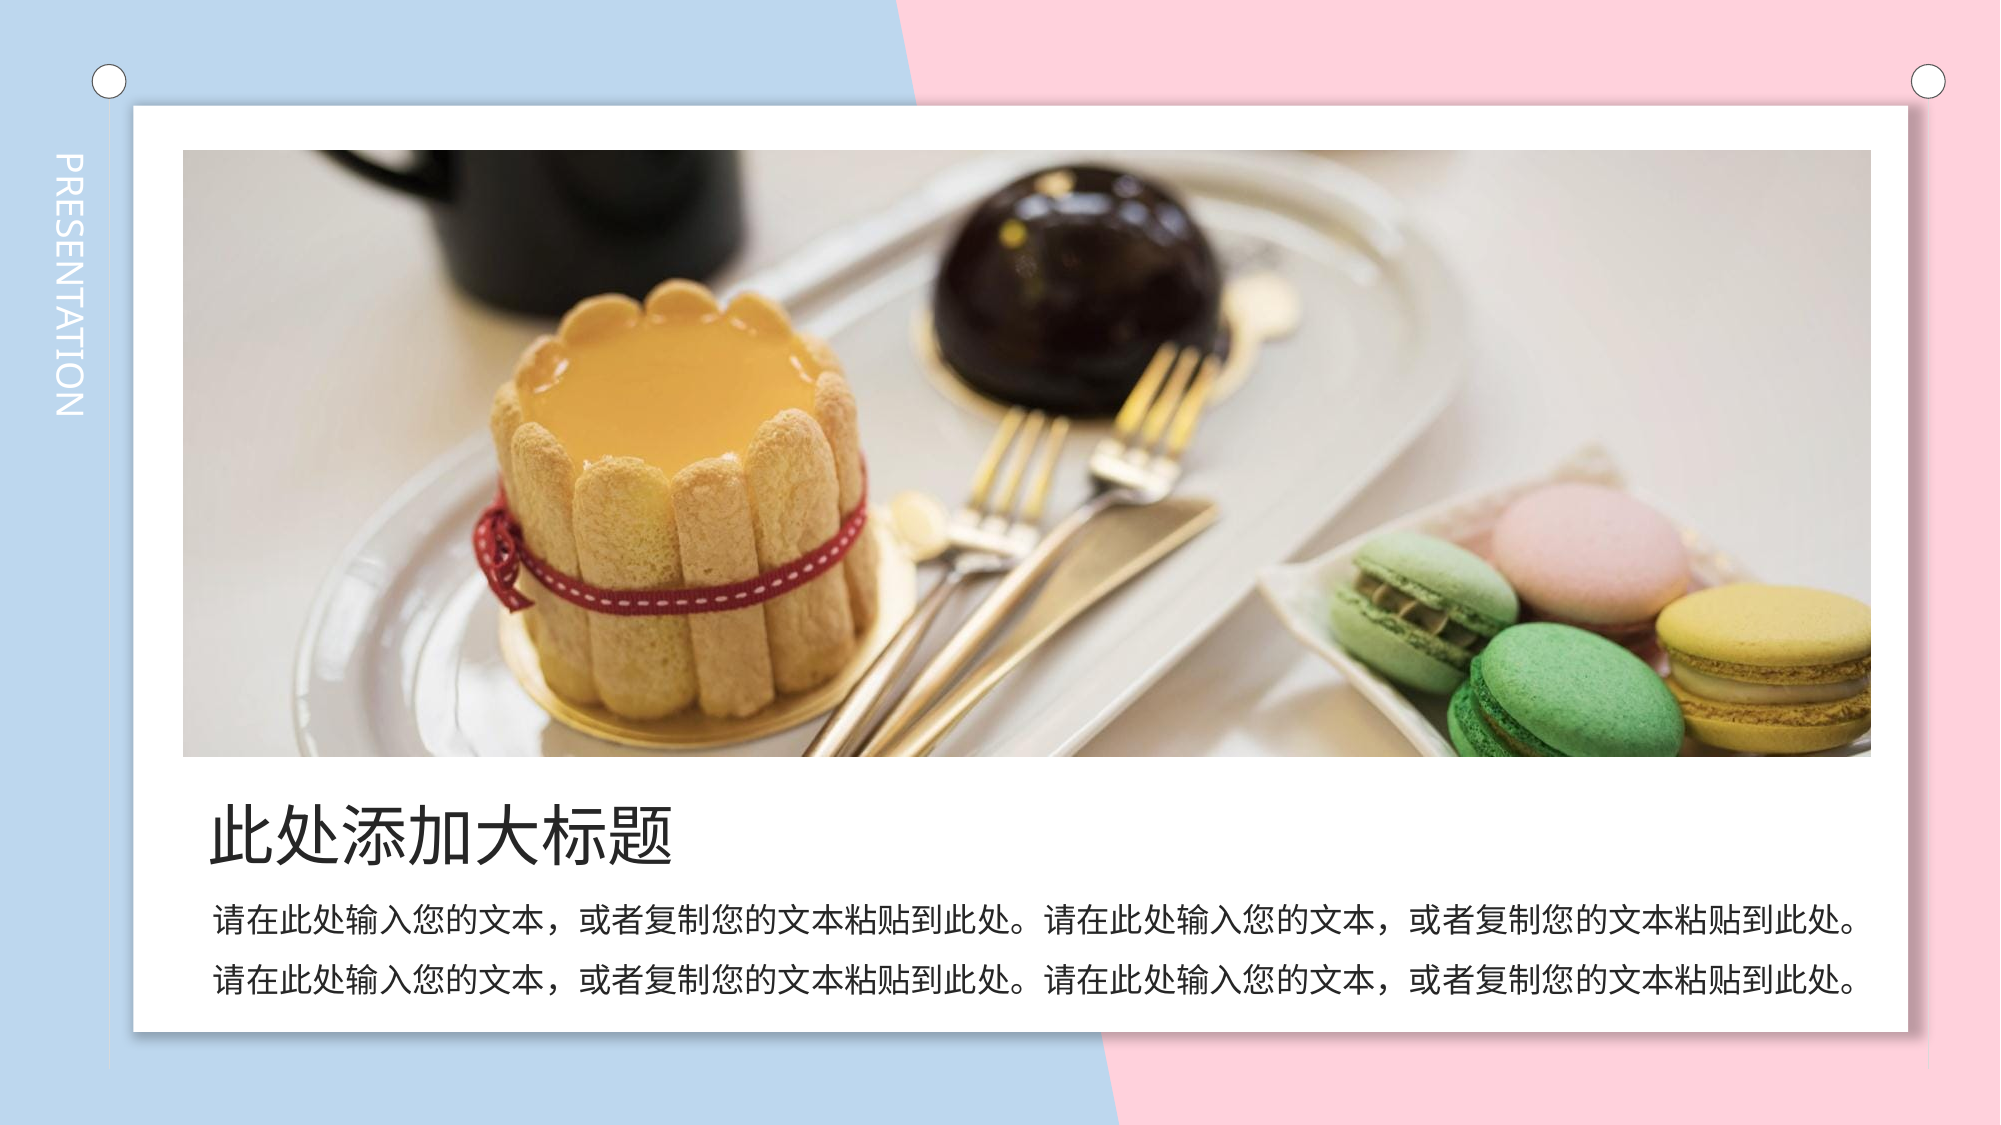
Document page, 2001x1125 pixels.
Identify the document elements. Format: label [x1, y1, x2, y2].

picture [183, 150, 1871, 757]
text_box [25, 64, 1946, 1070]
